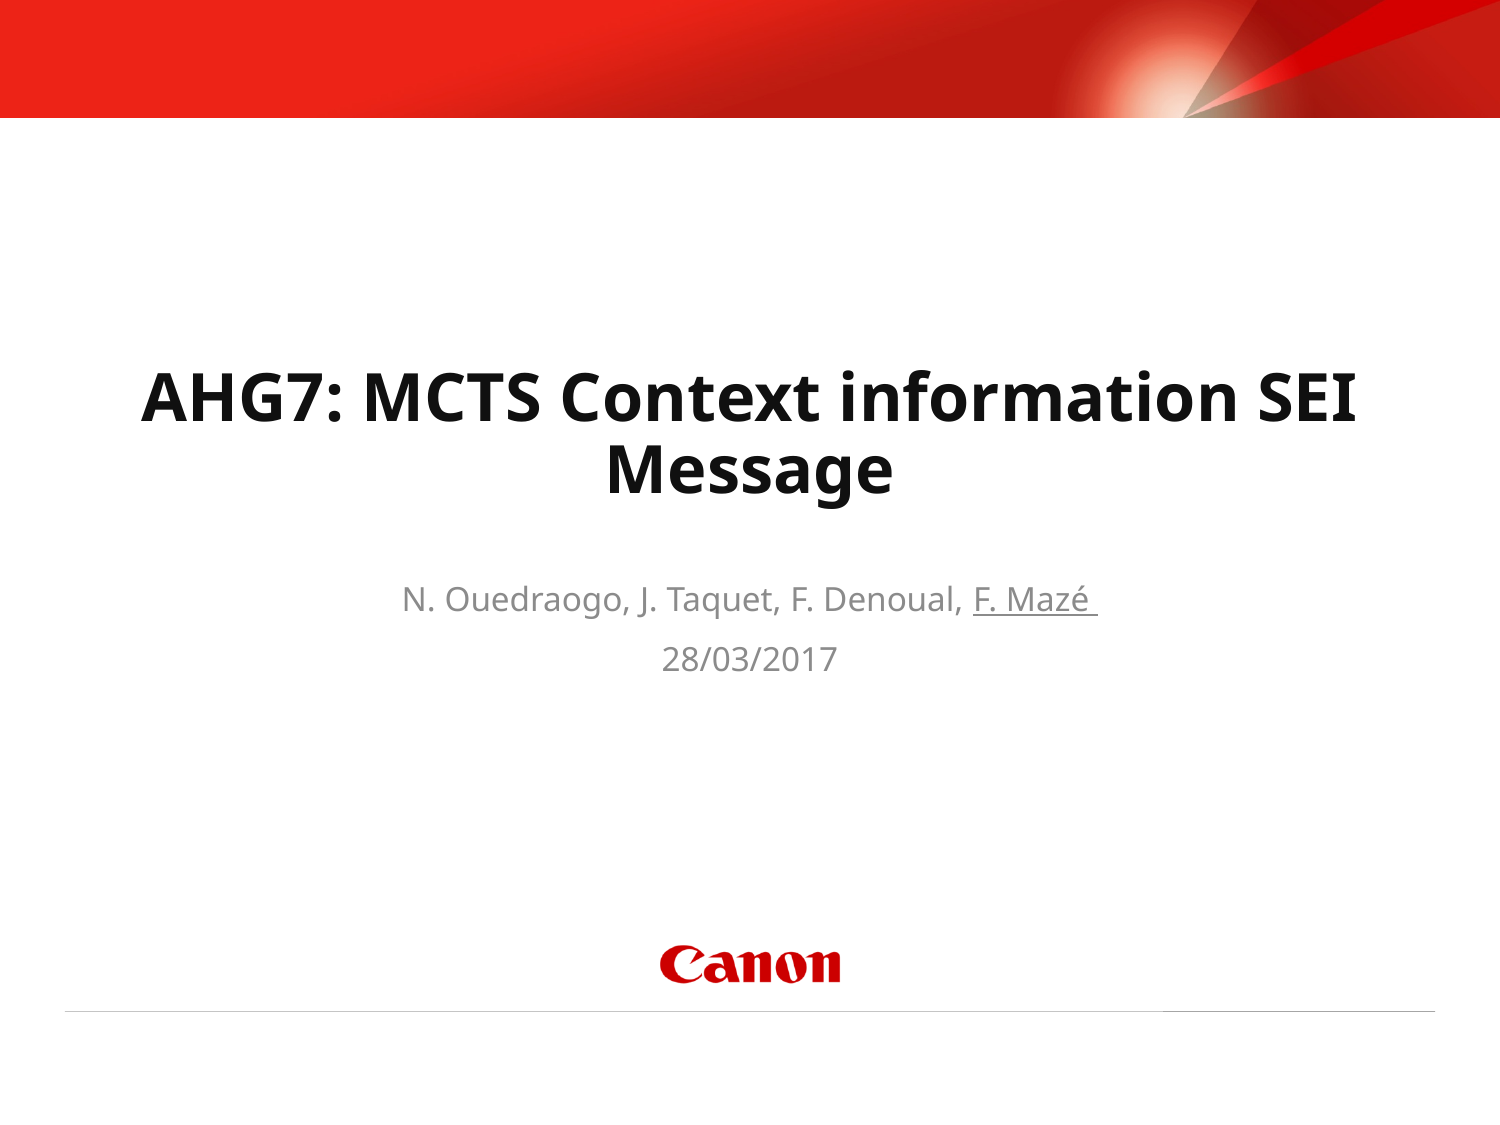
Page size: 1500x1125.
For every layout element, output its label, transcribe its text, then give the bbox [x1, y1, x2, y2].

picture [643, 928, 857, 1000]
title AHG7: MCTS Context information SEI Message [64, 208, 1436, 516]
subtitle N. Ouedraogo, J. Taquet, F. Denoual, F. Mazé 28/03/2017 [64, 562, 1436, 925]
picture [0, 0, 1500, 118]
